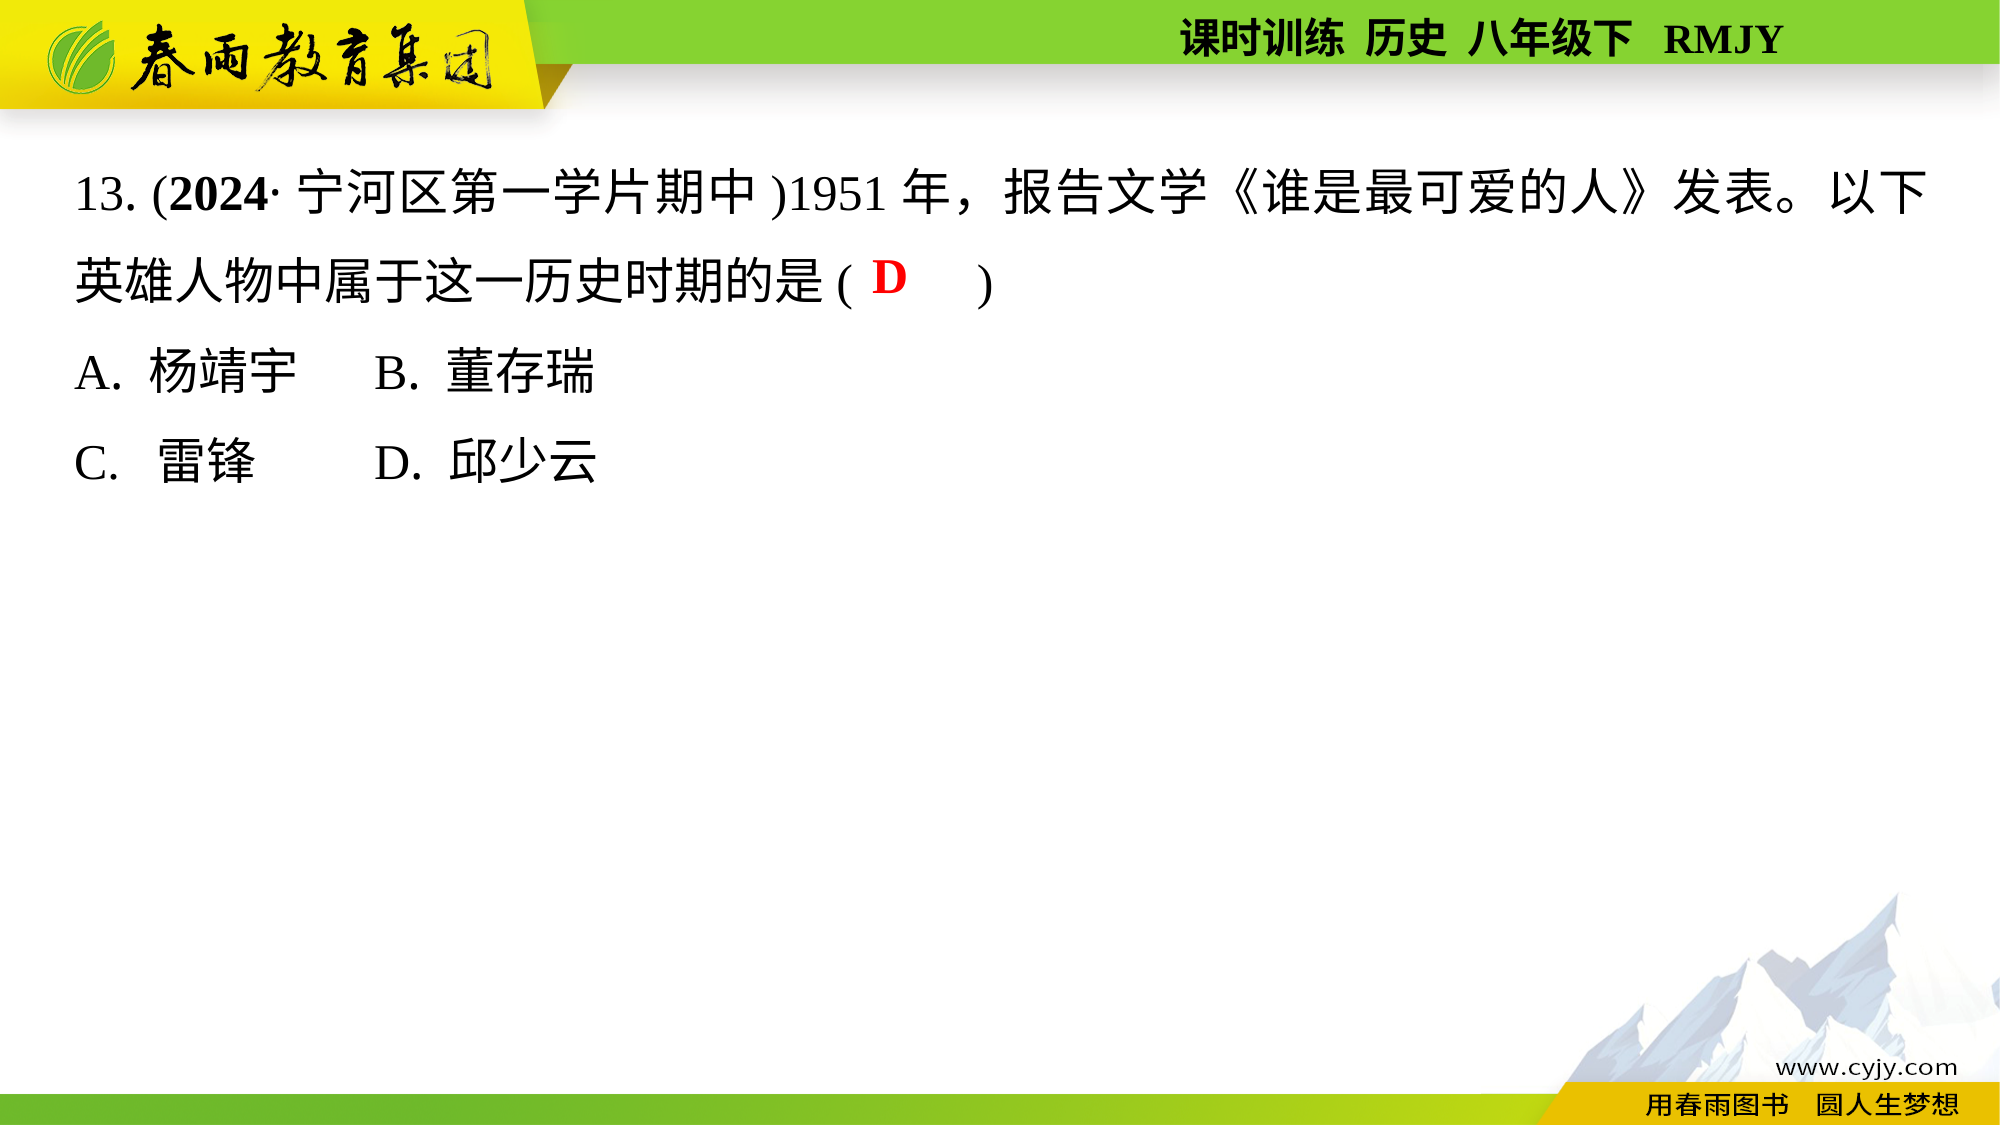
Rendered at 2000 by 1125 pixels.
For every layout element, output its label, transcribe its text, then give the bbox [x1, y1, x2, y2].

list 13. (2024·宁河区第一学片期中)1951年，报告文学《谁是最可爱的人》发表。以下英雄人物中属于这一历史时期的是( ) A. 杨靖宇 B. 董存瑞 C. 雷锋 D. 邱少云 [59, 122, 1944, 502]
text_box D [857, 235, 924, 311]
picture [0, 0, 2000, 1125]
